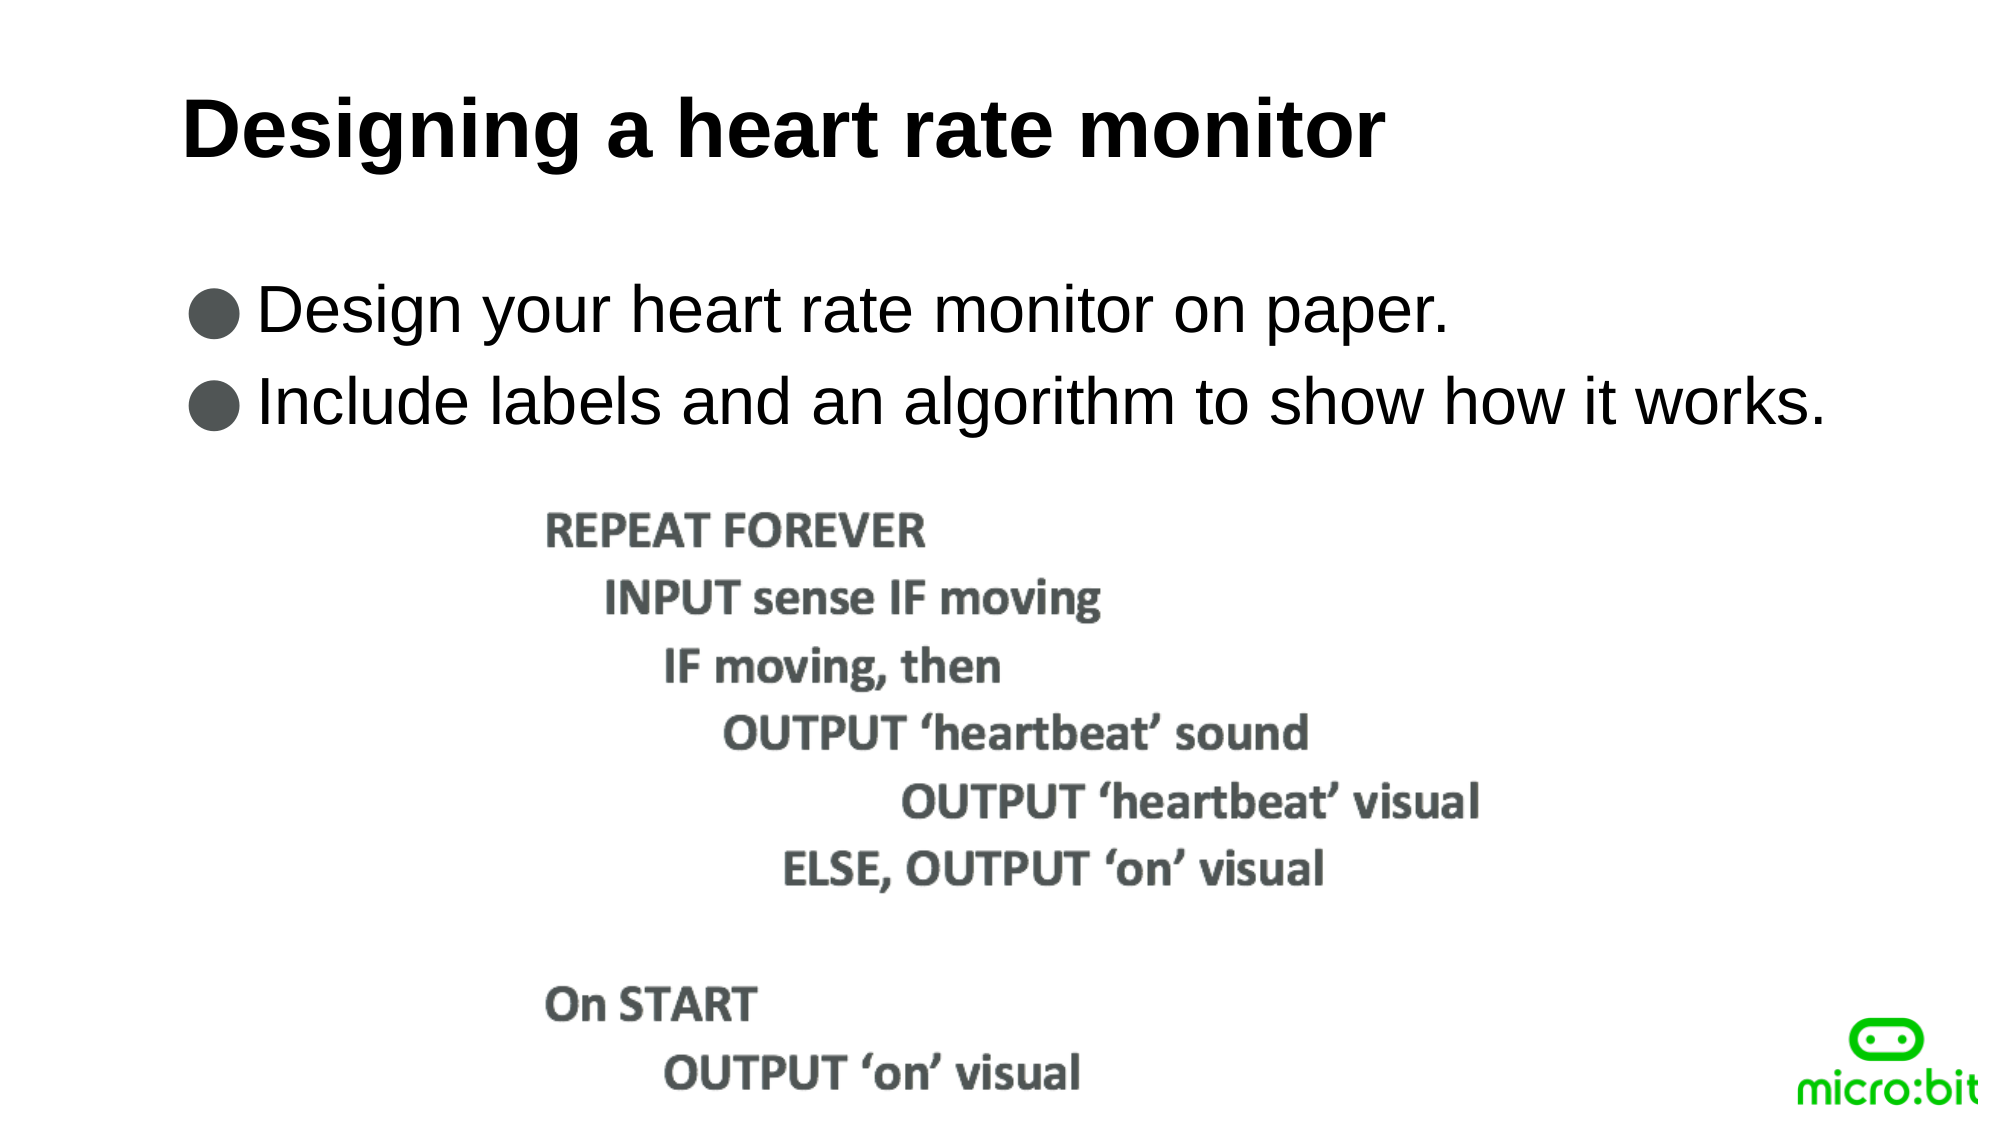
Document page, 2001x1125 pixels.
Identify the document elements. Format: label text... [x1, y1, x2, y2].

text_box Designing a heart rate monitor Design your heart rate monitor on paper. Include labels and an algorithm to show how it works. [166, 60, 1918, 884]
picture [485, 485, 1515, 1125]
picture [1797, 1017, 1978, 1106]
